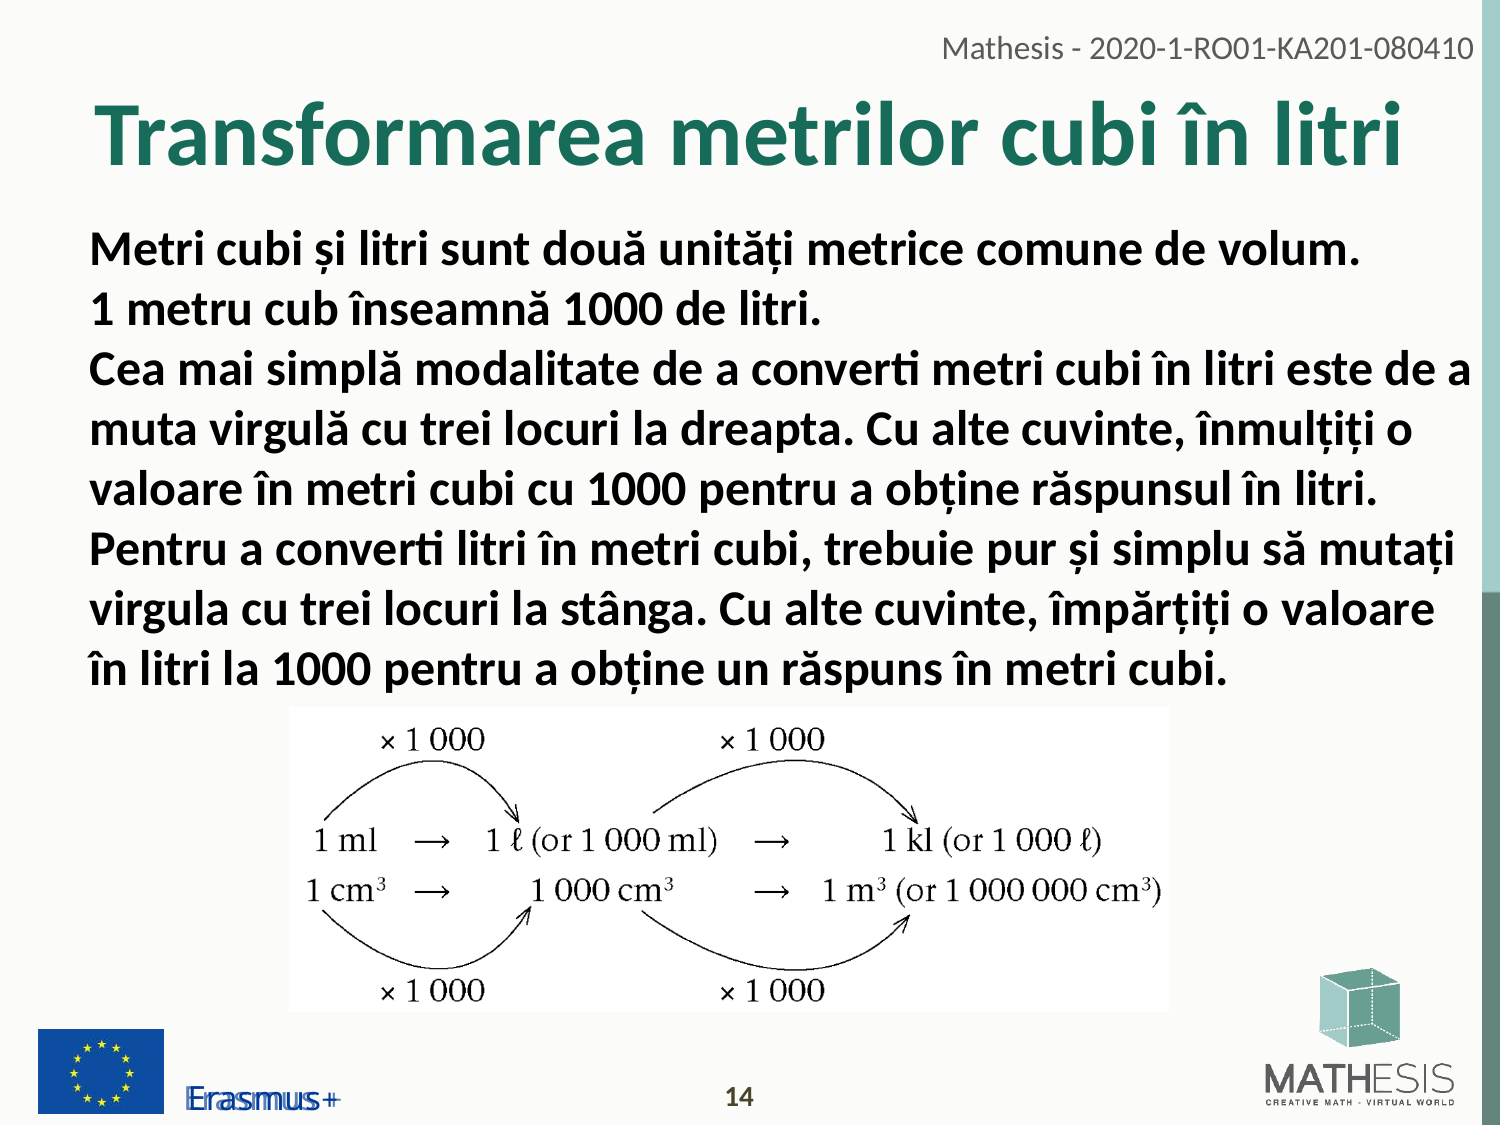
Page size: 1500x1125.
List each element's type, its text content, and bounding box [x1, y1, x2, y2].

picture [38, 1029, 164, 1114]
title Transformarea metrilor cubi în litri [75, 66, 1425, 208]
text_box Metri cubi și litri sunt două unități metrice comune de volum. 1 metru cub înseamnă 1000 de litri. Cea mai simplă modalitate de a converti metri cubi în litri este de a muta virgulă cu trei locuri la dreapta. Cu alte cuvinte, înmulțiți o valoare în metri cubi cu 1000 pentru a obține răspunsul în litri. Pentru a converti litri în metri cubi, trebuie pur și simplu să mutați virgula cu trei locuri la stânga. Cu alte cuvinte, împărțiți o valoare în litri la 1000 pentru a obține un răspuns în metri cubi. [75, 208, 1493, 703]
picture [289, 706, 1169, 1012]
